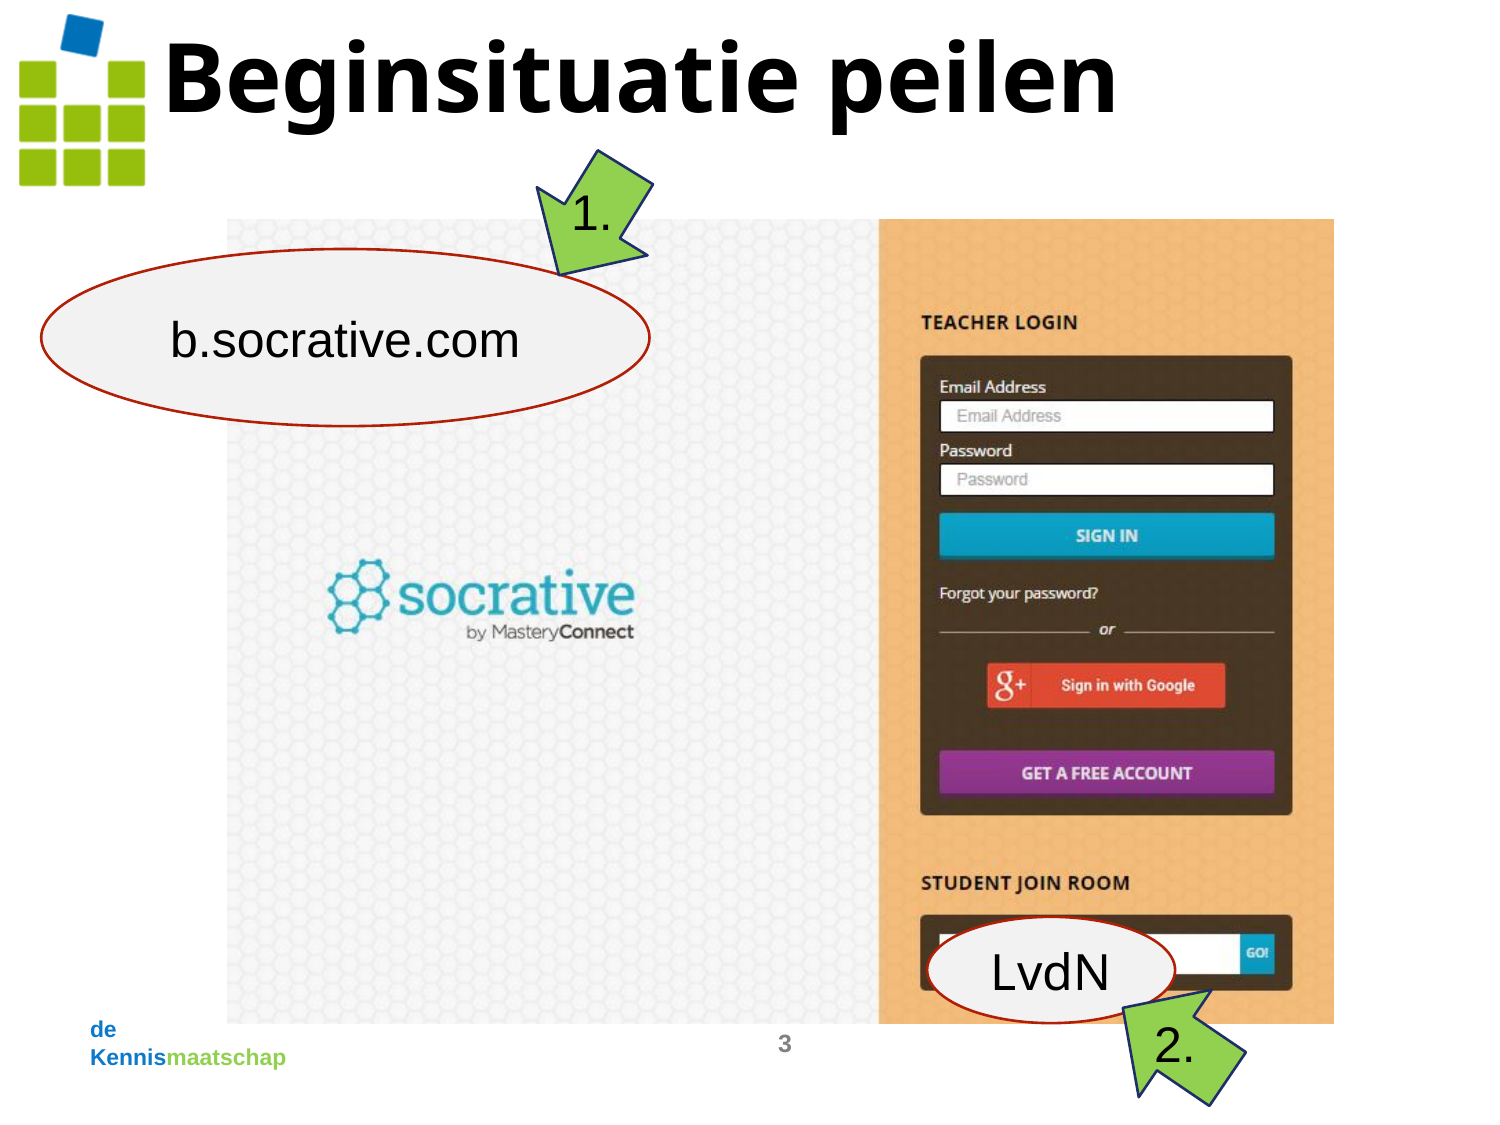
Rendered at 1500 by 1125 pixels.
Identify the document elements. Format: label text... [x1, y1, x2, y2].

picture [17, 3, 147, 197]
text_box [535, 186, 556, 217]
title Beginsituatie peilen [146, 8, 1495, 197]
footer de Kennismaatschap [75, 1012, 625, 1073]
text_box 2. [1139, 1032, 1211, 1081]
picture [227, 219, 1335, 1024]
text_box [1170, 1032, 1248, 1107]
slide_number 3 [635, 1032, 936, 1073]
text_box [1125, 1032, 1152, 1099]
text_box b.socrative.com [39, 255, 221, 420]
text_box [582, 149, 655, 217]
text_box 1. [556, 173, 628, 217]
